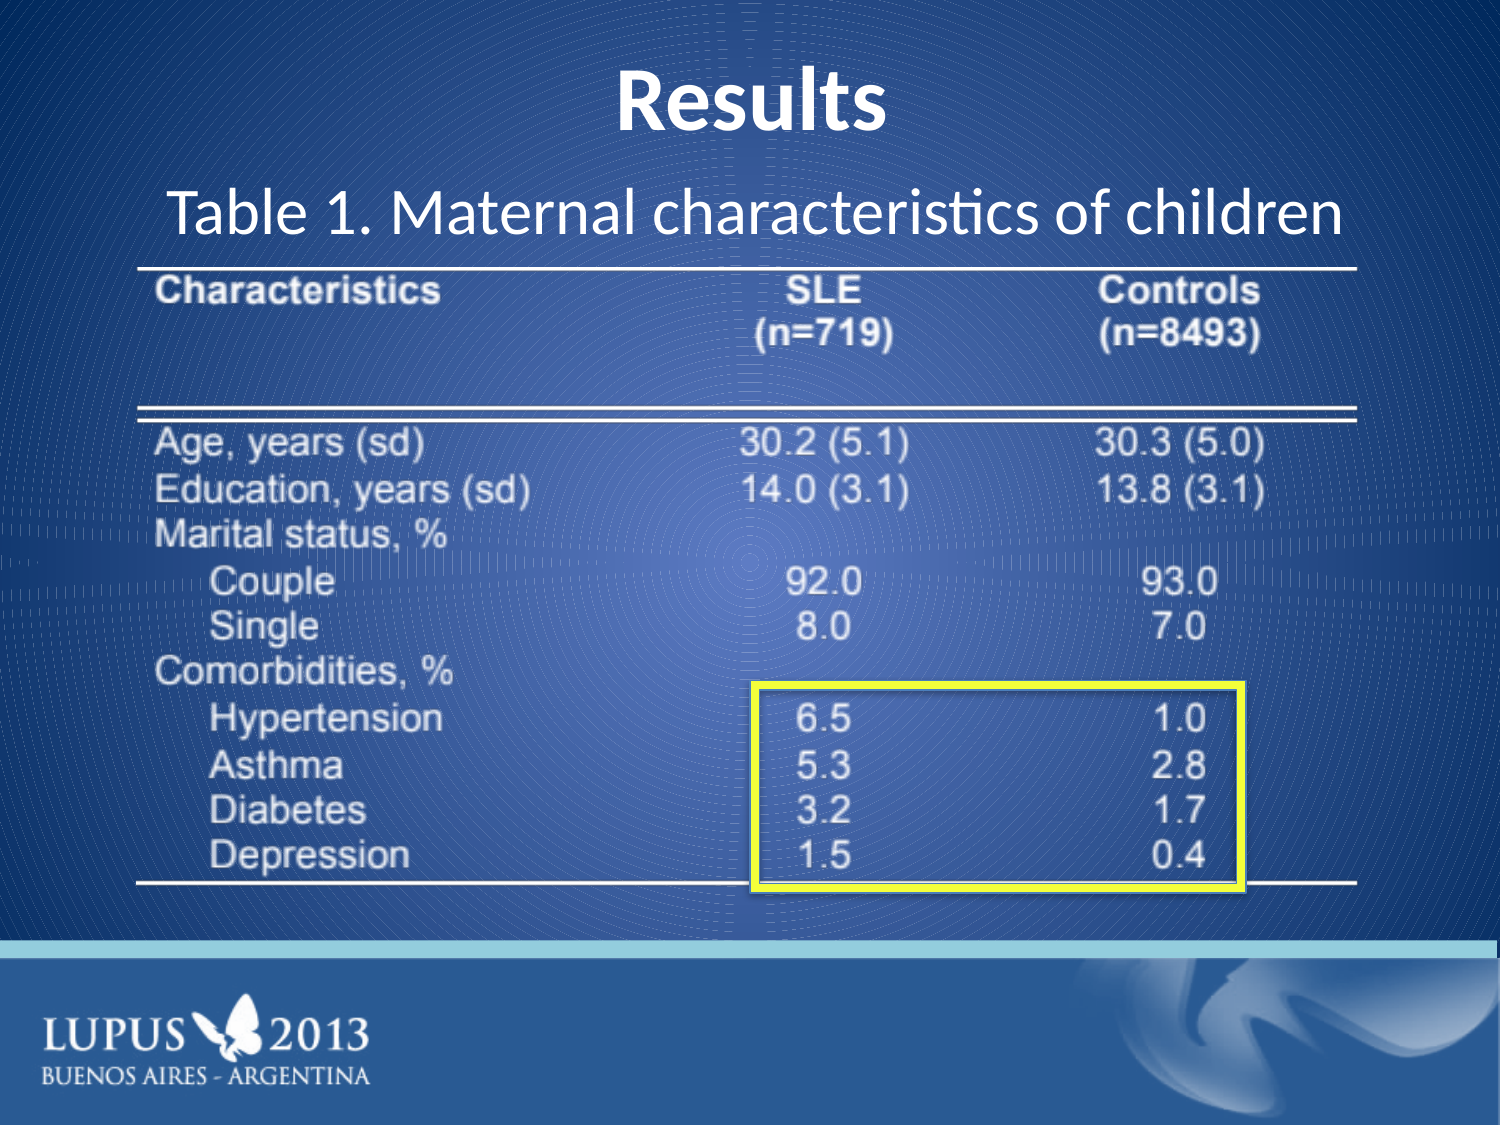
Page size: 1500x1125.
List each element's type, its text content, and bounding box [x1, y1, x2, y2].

title Results [76, 0, 1427, 188]
list Table 1. Maternal characteristics of children [151, 160, 1500, 265]
picture [135, 266, 1500, 929]
